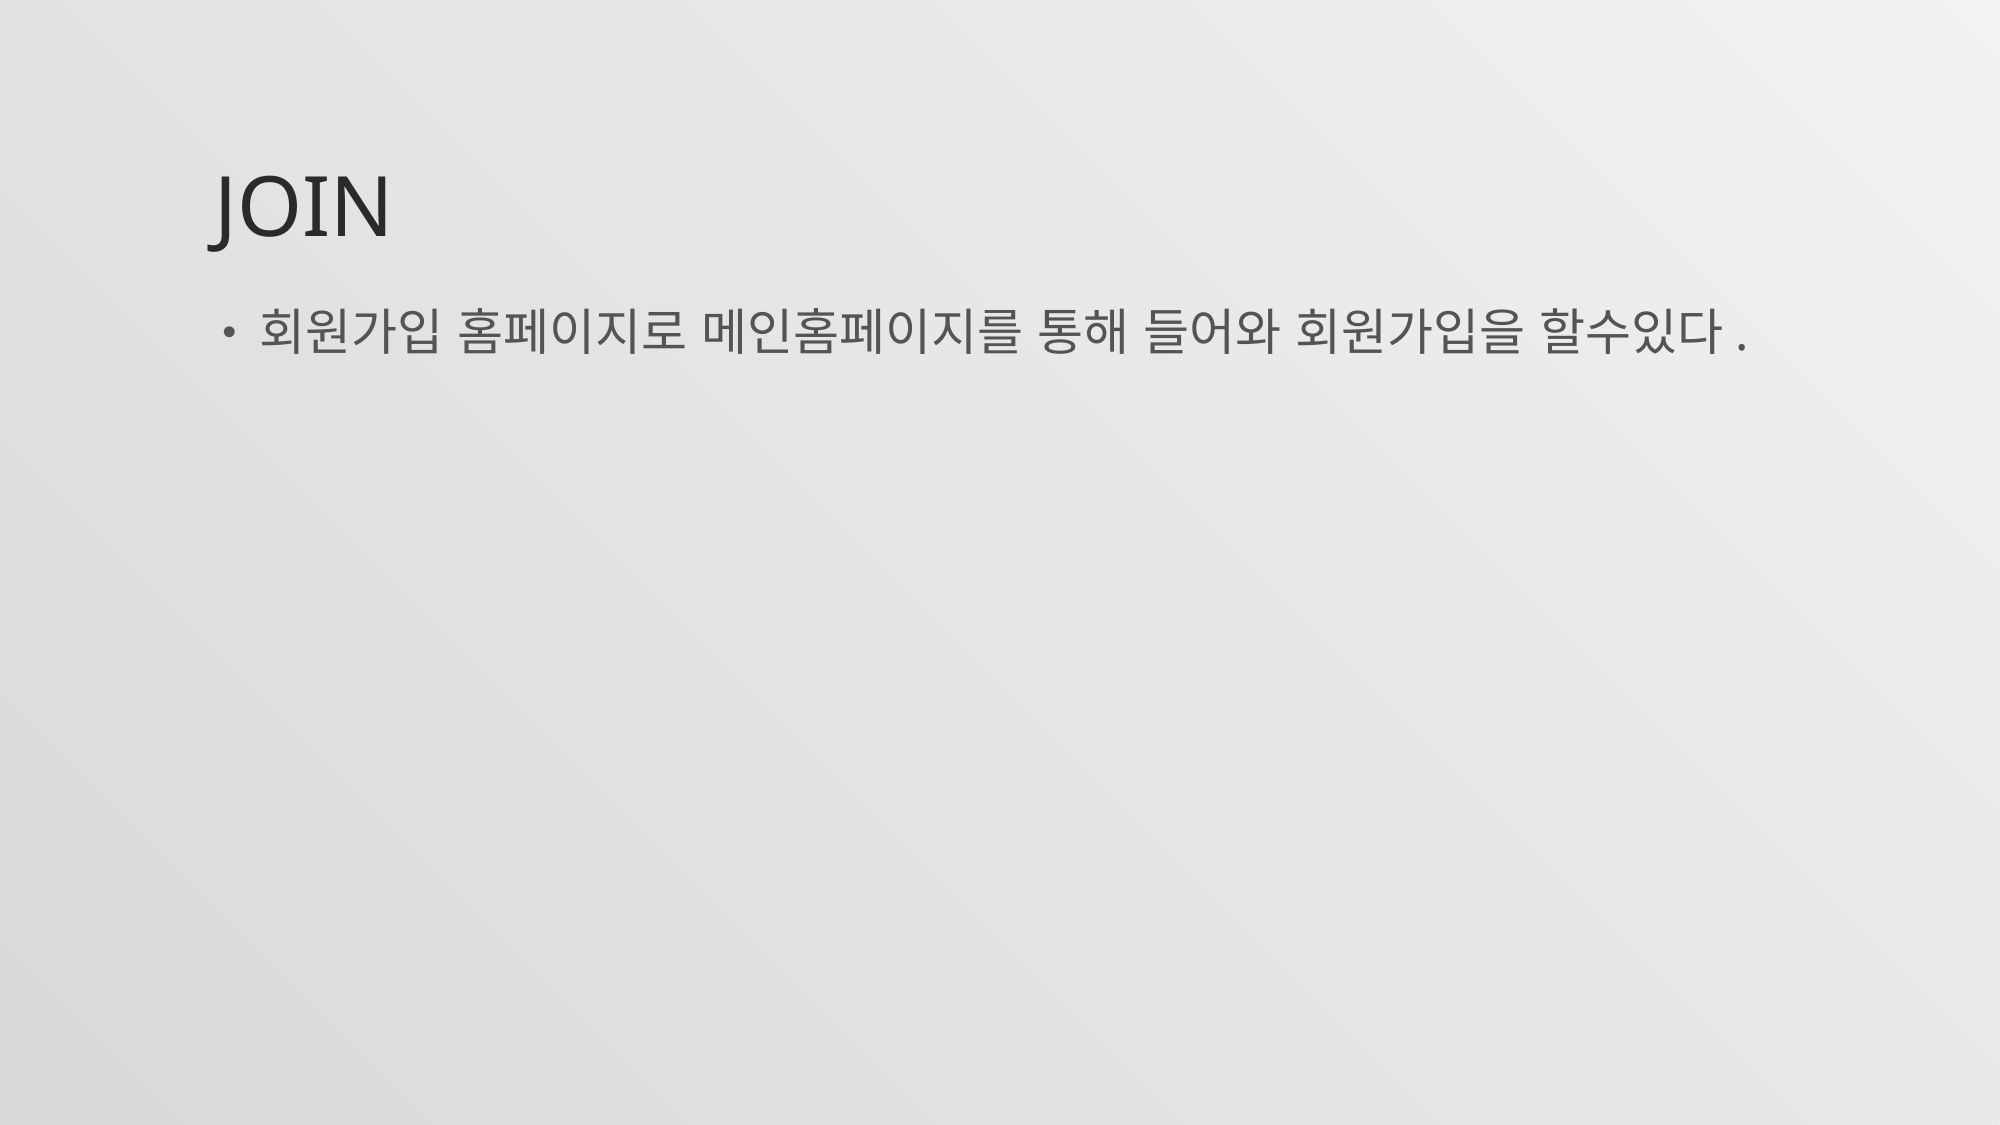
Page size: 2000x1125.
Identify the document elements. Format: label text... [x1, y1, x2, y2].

list 회원가입 홈페이지로 메인홈페이지를 통해 들어와 회원가입을 할수있다. [199, 299, 1800, 1013]
title JOIN [199, 45, 1800, 263]
